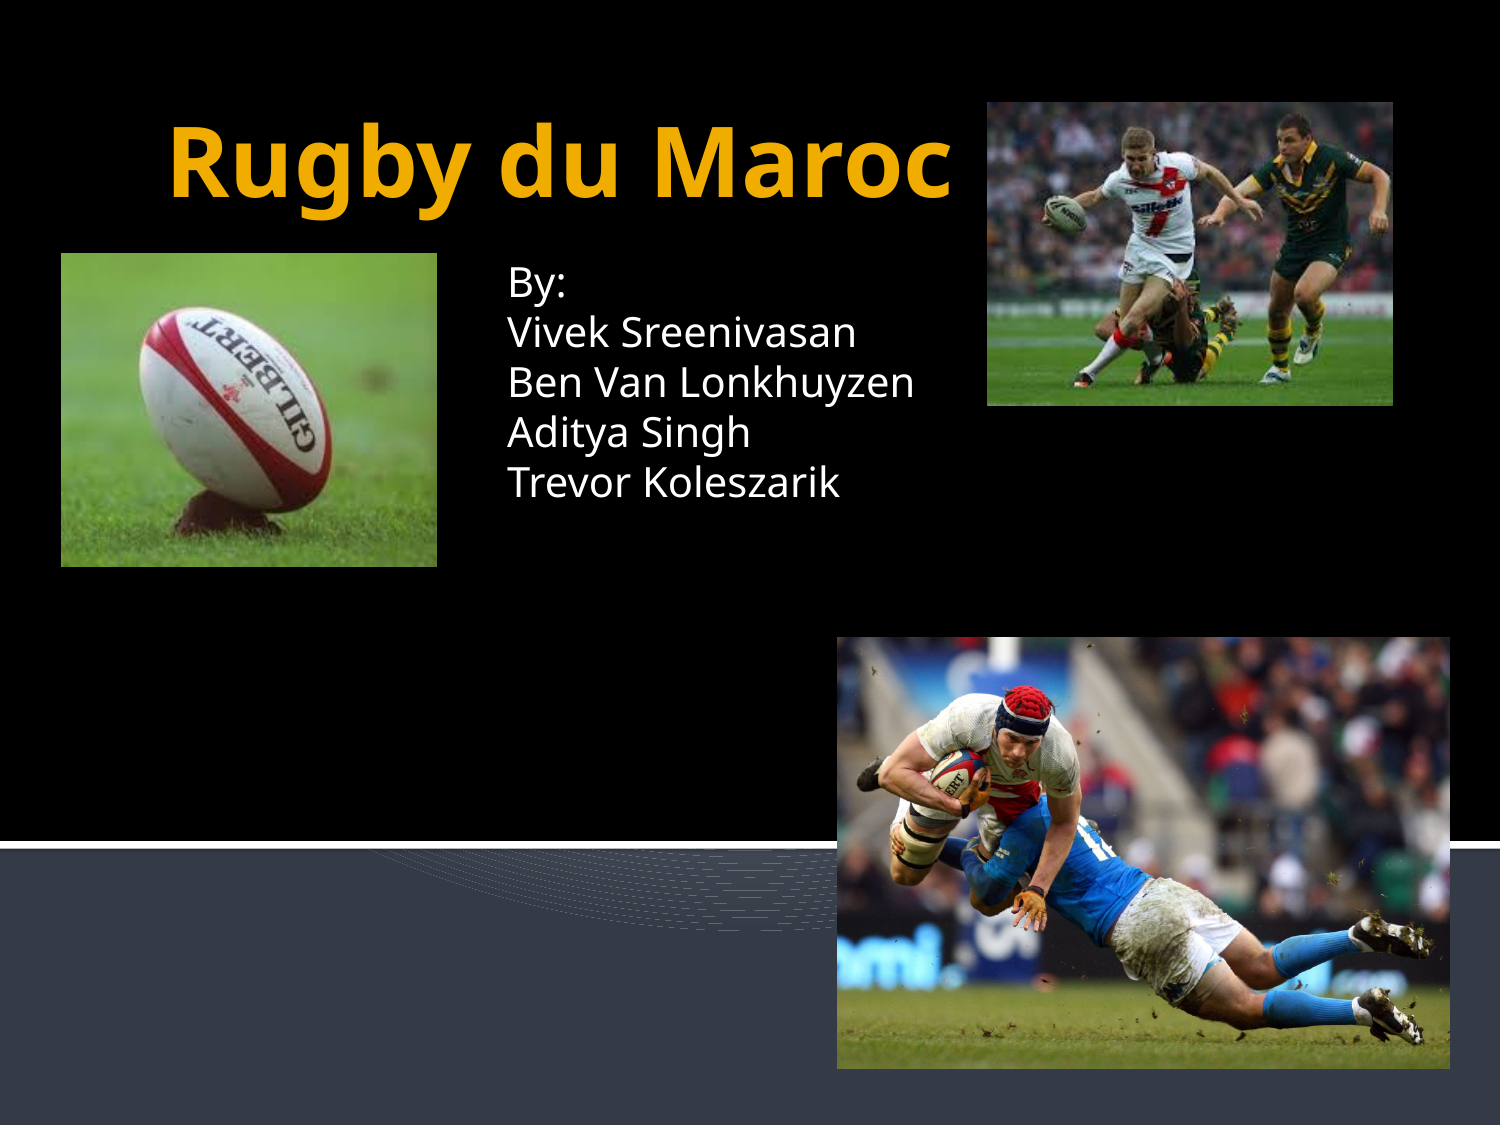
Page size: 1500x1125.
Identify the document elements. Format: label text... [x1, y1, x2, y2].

subtitle By: Vivek Sreenivasan Ben Van Lonkhuyzen Aditya Singh Trevor Koleszarik [487, 253, 950, 544]
picture [987, 102, 1393, 406]
title Rugby du Maroc [150, 99, 1350, 526]
picture [837, 637, 1450, 1069]
picture [61, 253, 437, 567]
